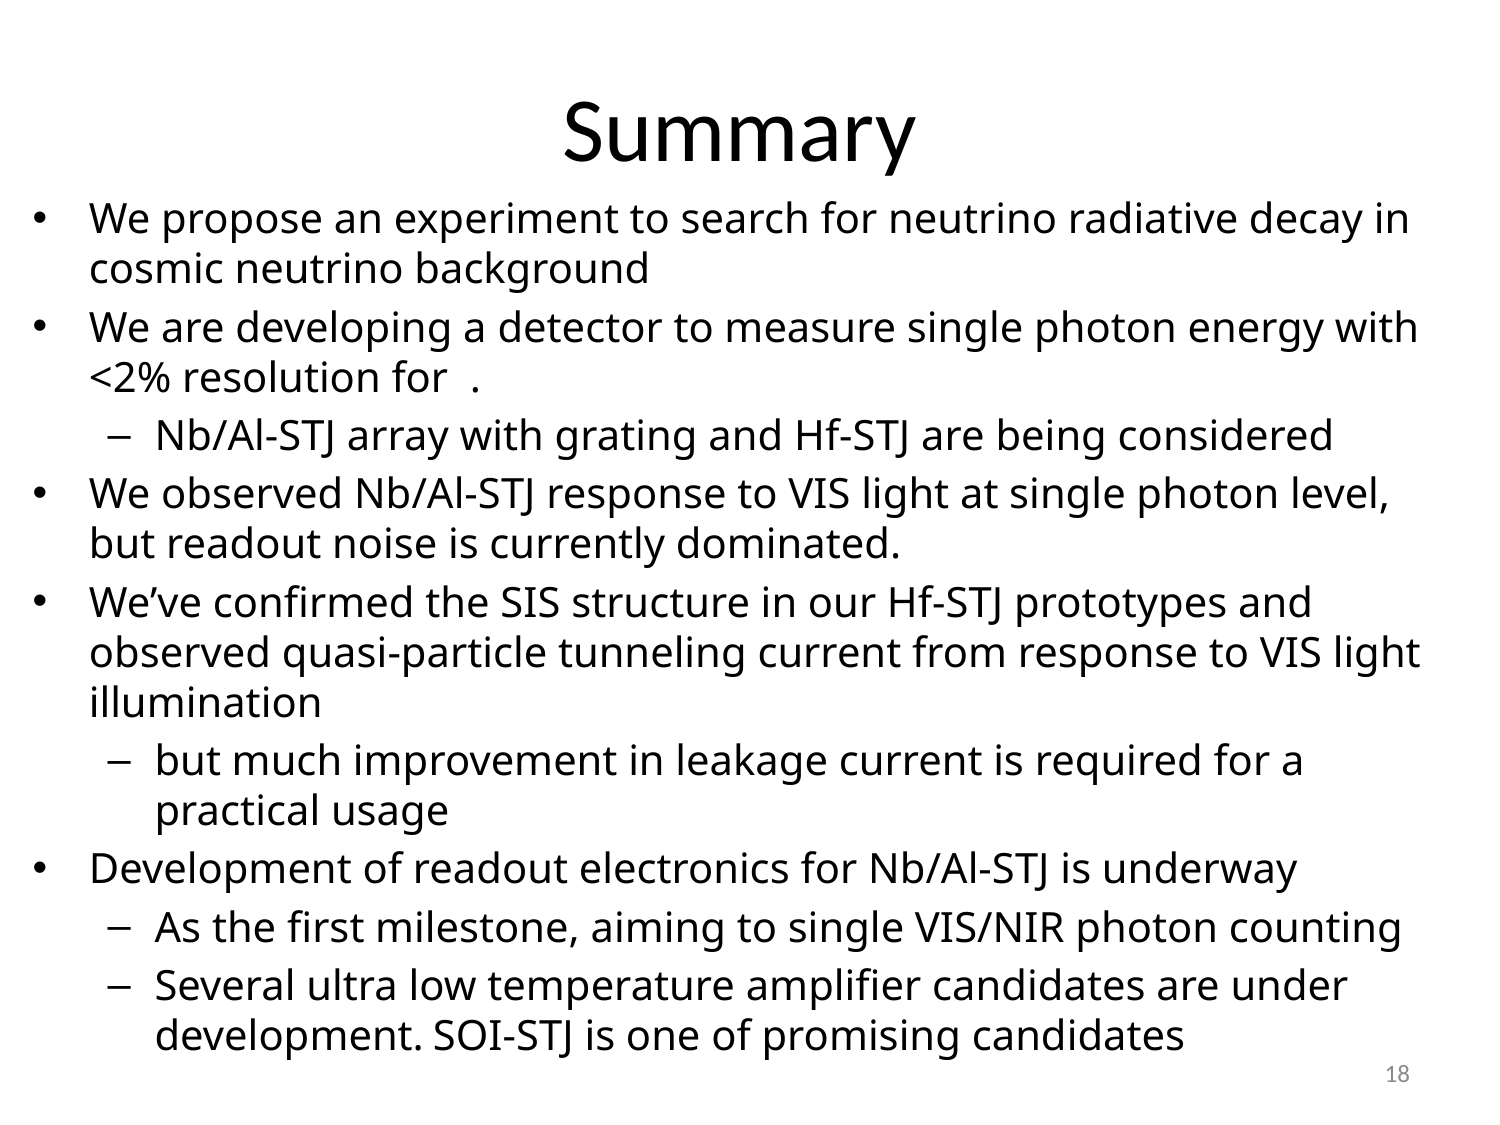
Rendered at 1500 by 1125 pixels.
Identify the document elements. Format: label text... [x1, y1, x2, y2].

slide_number 18 [1074, 1042, 1425, 1103]
title Summary [64, 30, 1415, 219]
